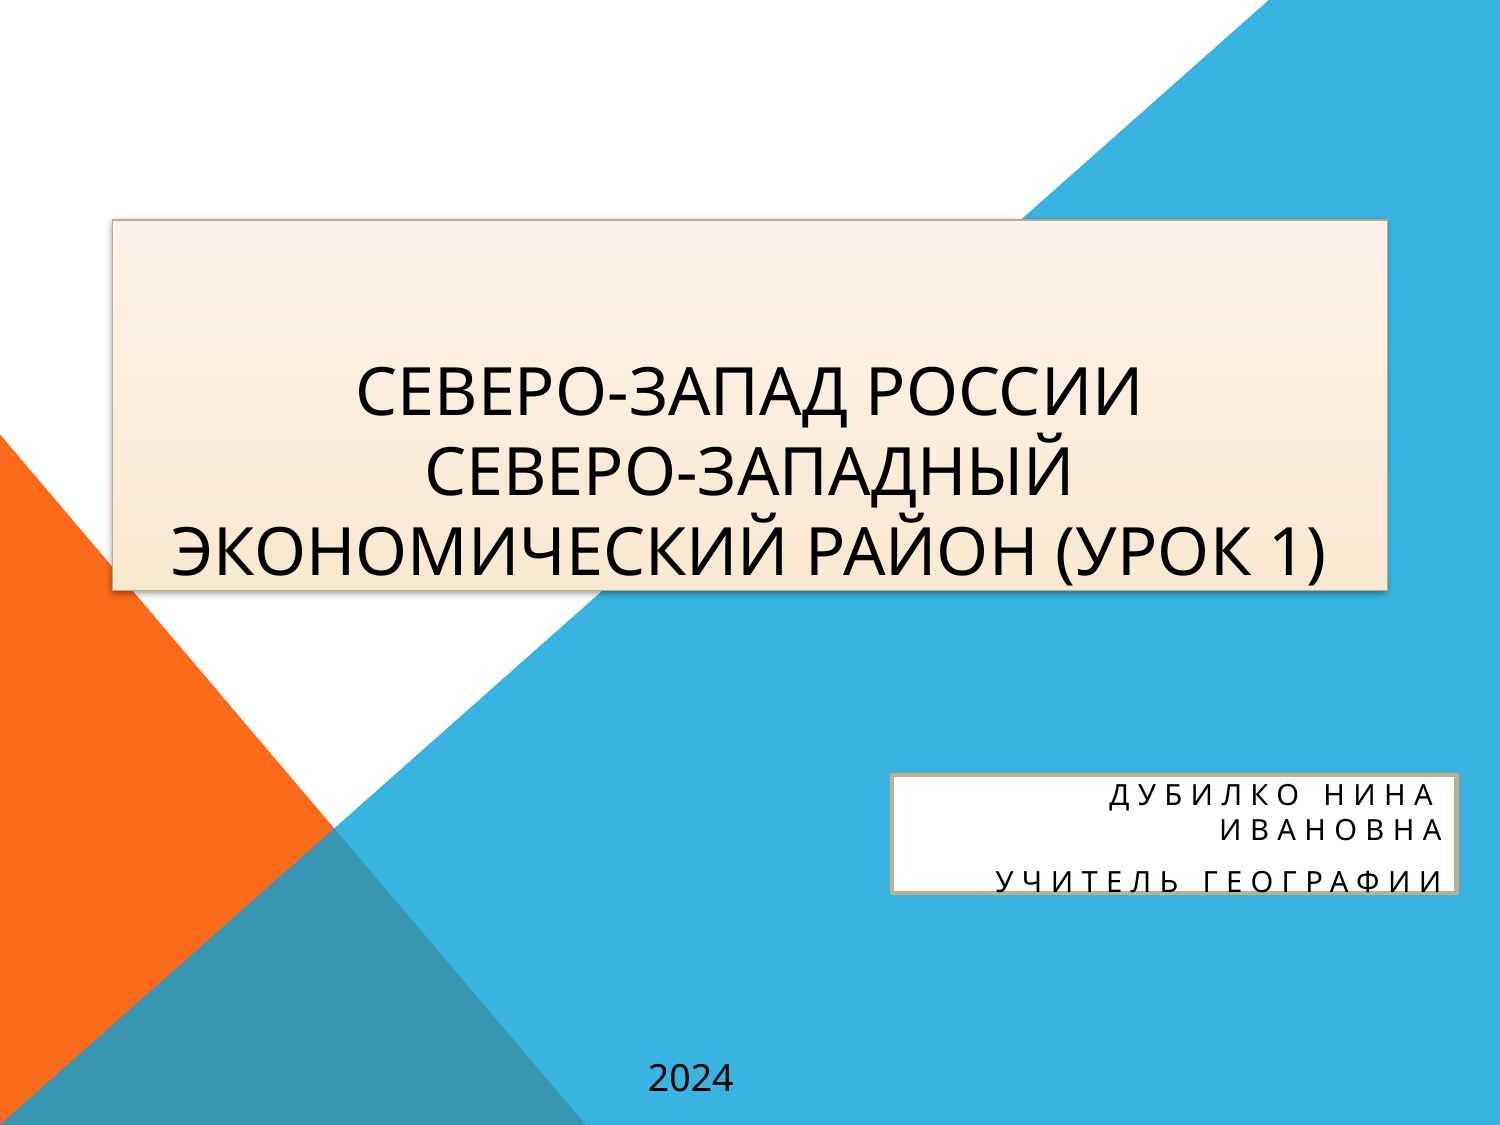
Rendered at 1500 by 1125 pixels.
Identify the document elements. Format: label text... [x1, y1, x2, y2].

title Северо-Запад России Северо-Западный экономический район (урок 1) [112, 219, 1388, 591]
text_box 2024 [560, 1046, 821, 1107]
subtitle Дубилко Нина Ивановна Учитель географии [890, 773, 1459, 895]
